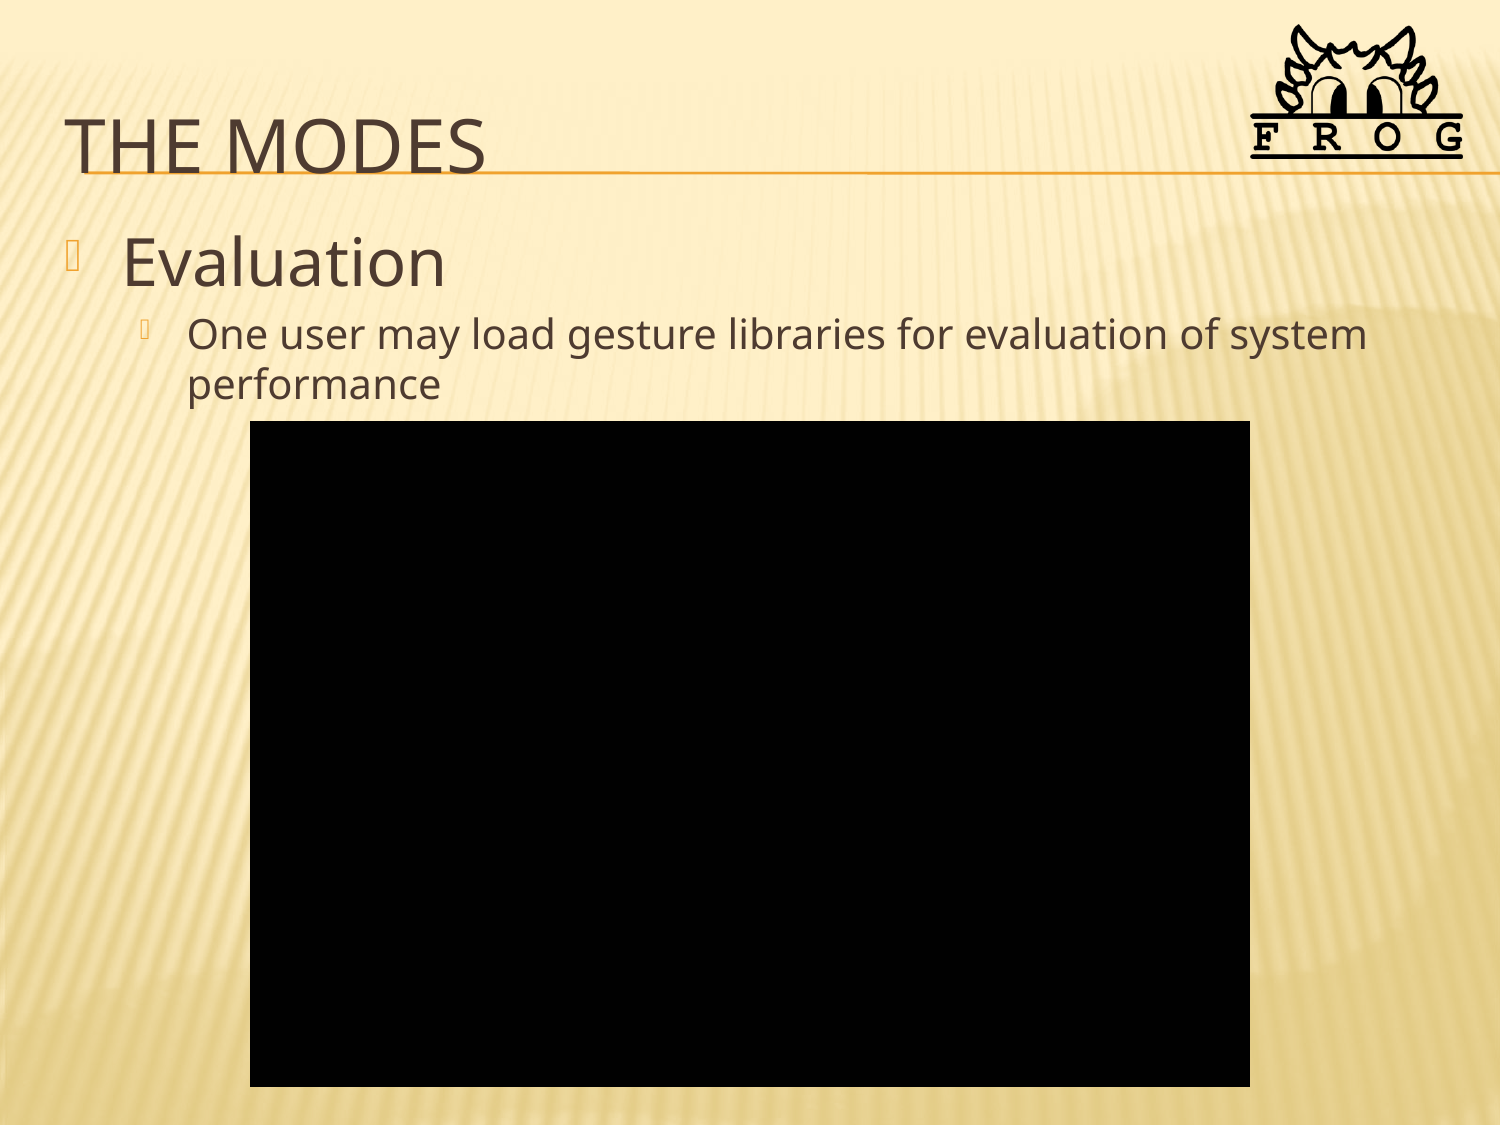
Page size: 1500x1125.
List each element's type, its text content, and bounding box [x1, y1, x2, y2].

list Evaluation One user may load gesture libraries for evaluation of system performance [50, 212, 1475, 955]
title The Modes [50, 75, 1475, 212]
picture [1249, 24, 1463, 159]
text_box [249, 420, 1251, 1088]
